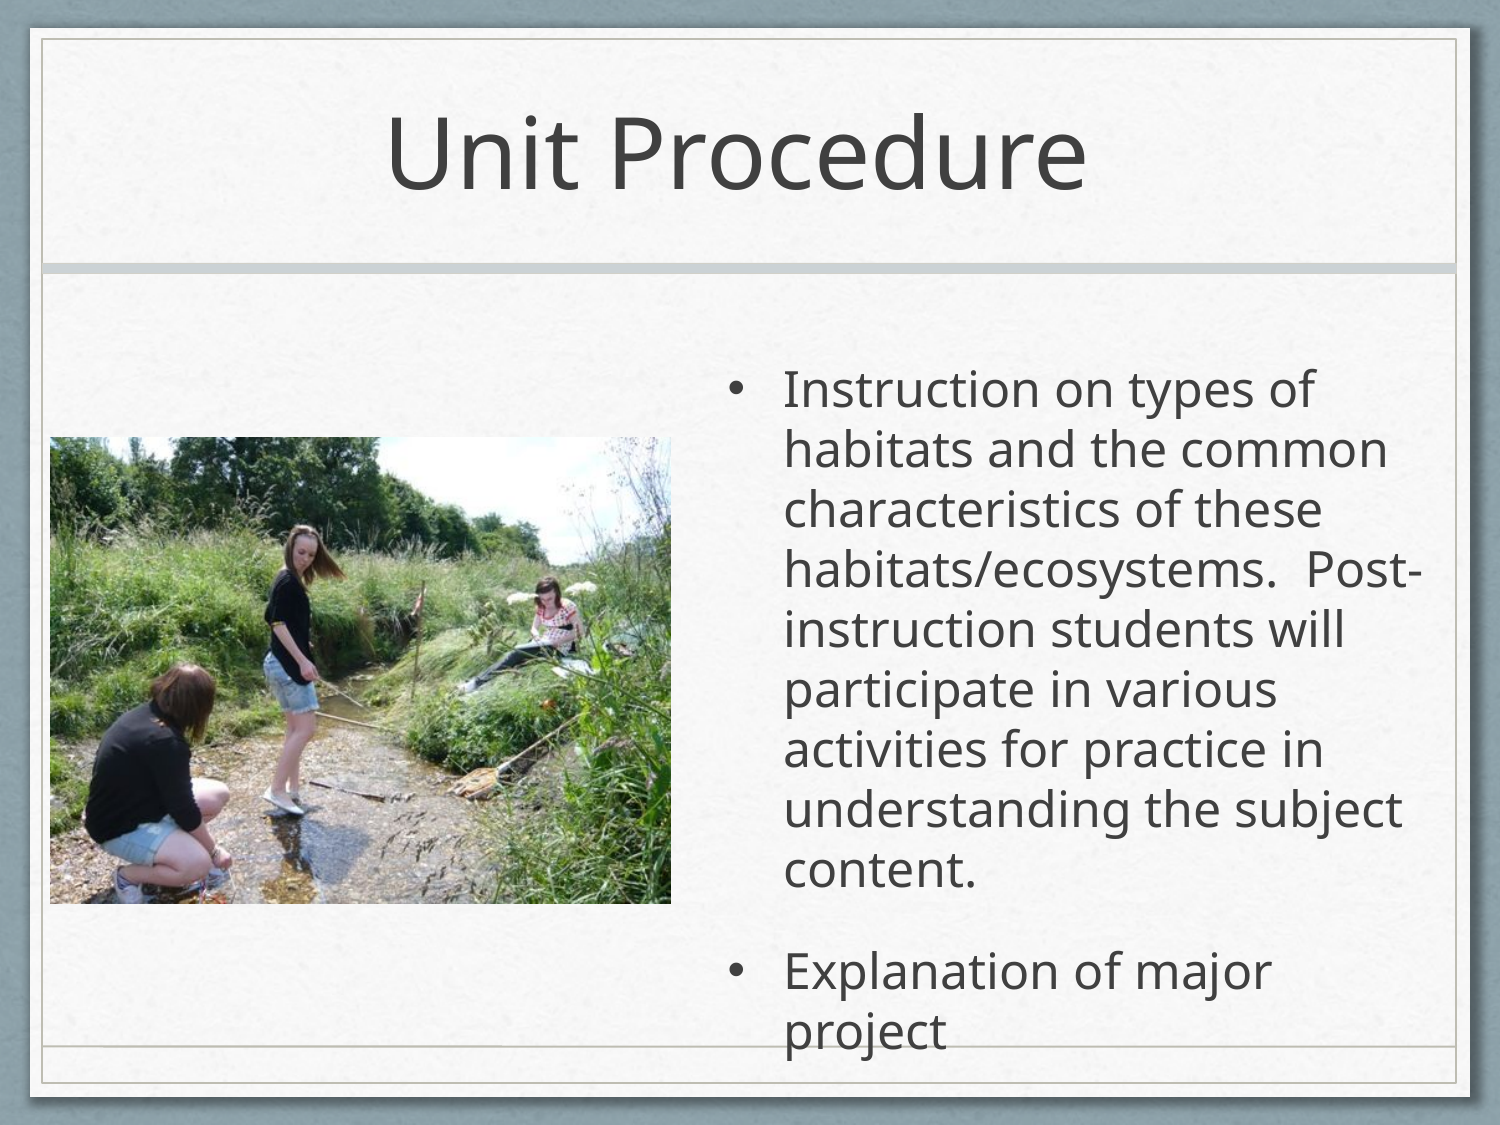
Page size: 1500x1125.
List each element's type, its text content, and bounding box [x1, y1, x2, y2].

list Instruction on types of habitats and the common characteristics of these habitats/ecosystems. Post-instruction students will participate in various activities for practice in understanding the subject content. Explanation of major project [712, 350, 1453, 995]
title Unit Procedure [147, 40, 1353, 260]
picture [30, 28, 1470, 1097]
